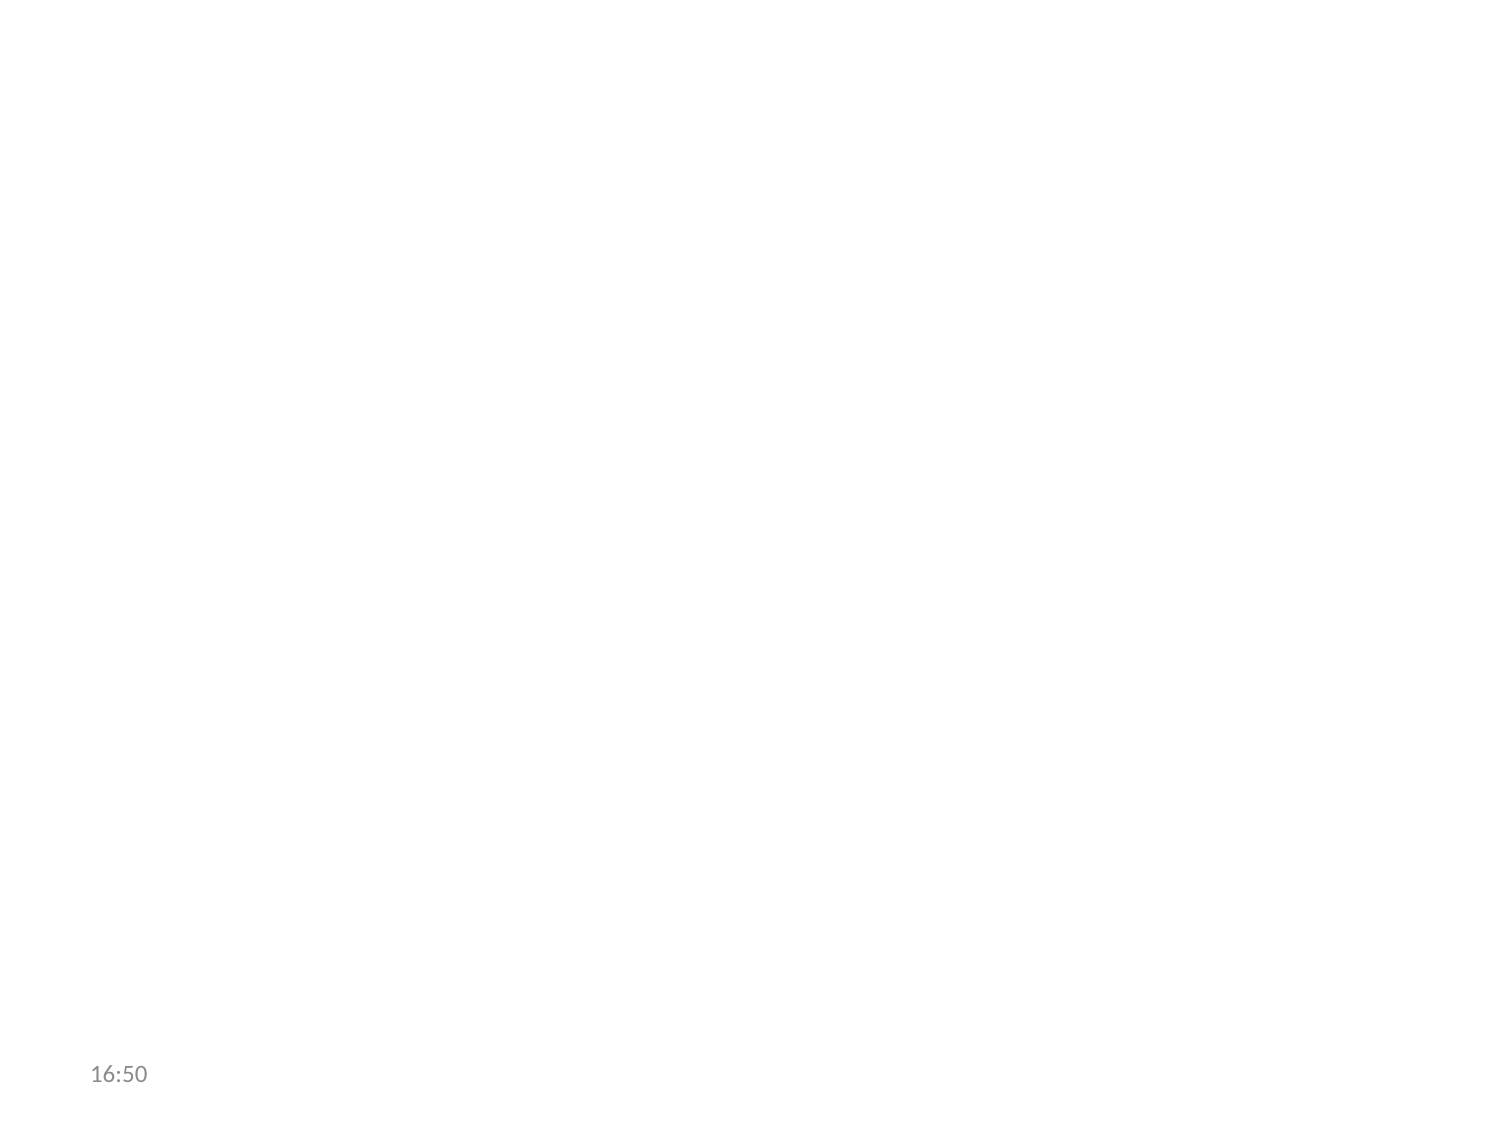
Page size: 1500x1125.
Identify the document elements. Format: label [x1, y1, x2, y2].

slide_number [75, 1042, 425, 1103]
